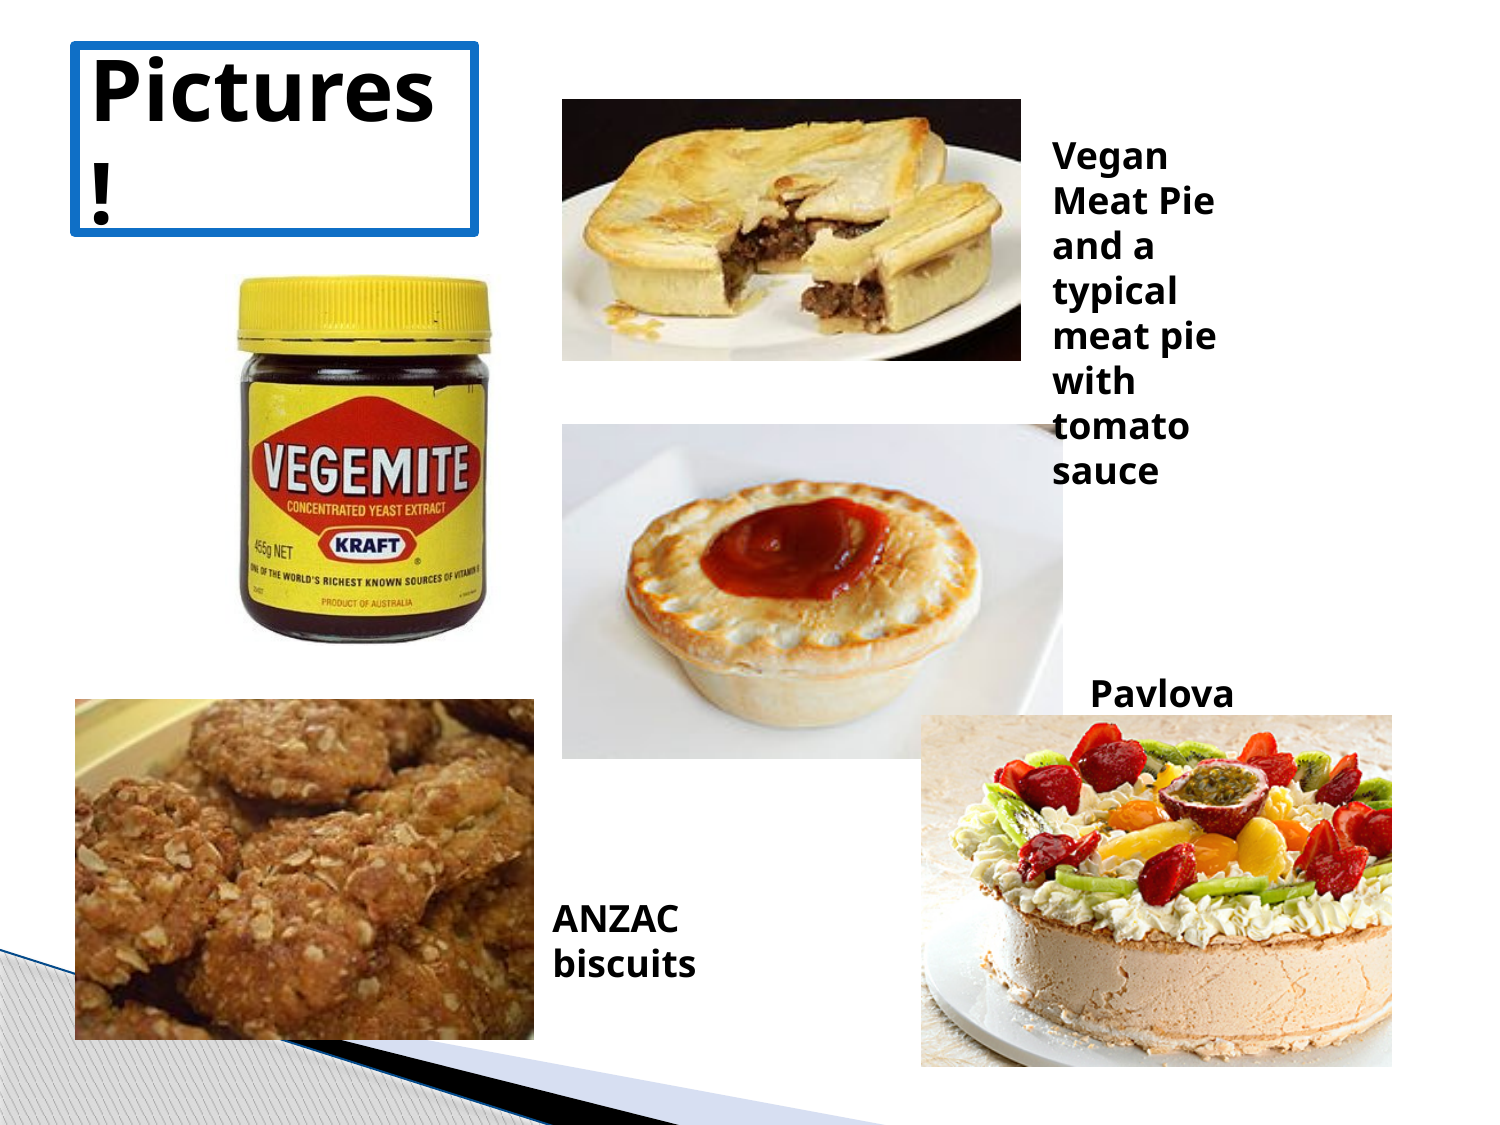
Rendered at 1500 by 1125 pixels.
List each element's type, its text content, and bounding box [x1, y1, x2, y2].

title Pictures! [70, 41, 479, 237]
text_box ANZAC biscuits [539, 887, 763, 993]
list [224, 274, 504, 647]
text_box Pavlova [1074, 662, 1363, 715]
text_box Vegan Meat Pie and a typical meat pie with tomato sauce [1037, 124, 1275, 500]
picture [74, 699, 534, 1040]
picture [562, 424, 1392, 1067]
picture [562, 99, 1022, 361]
